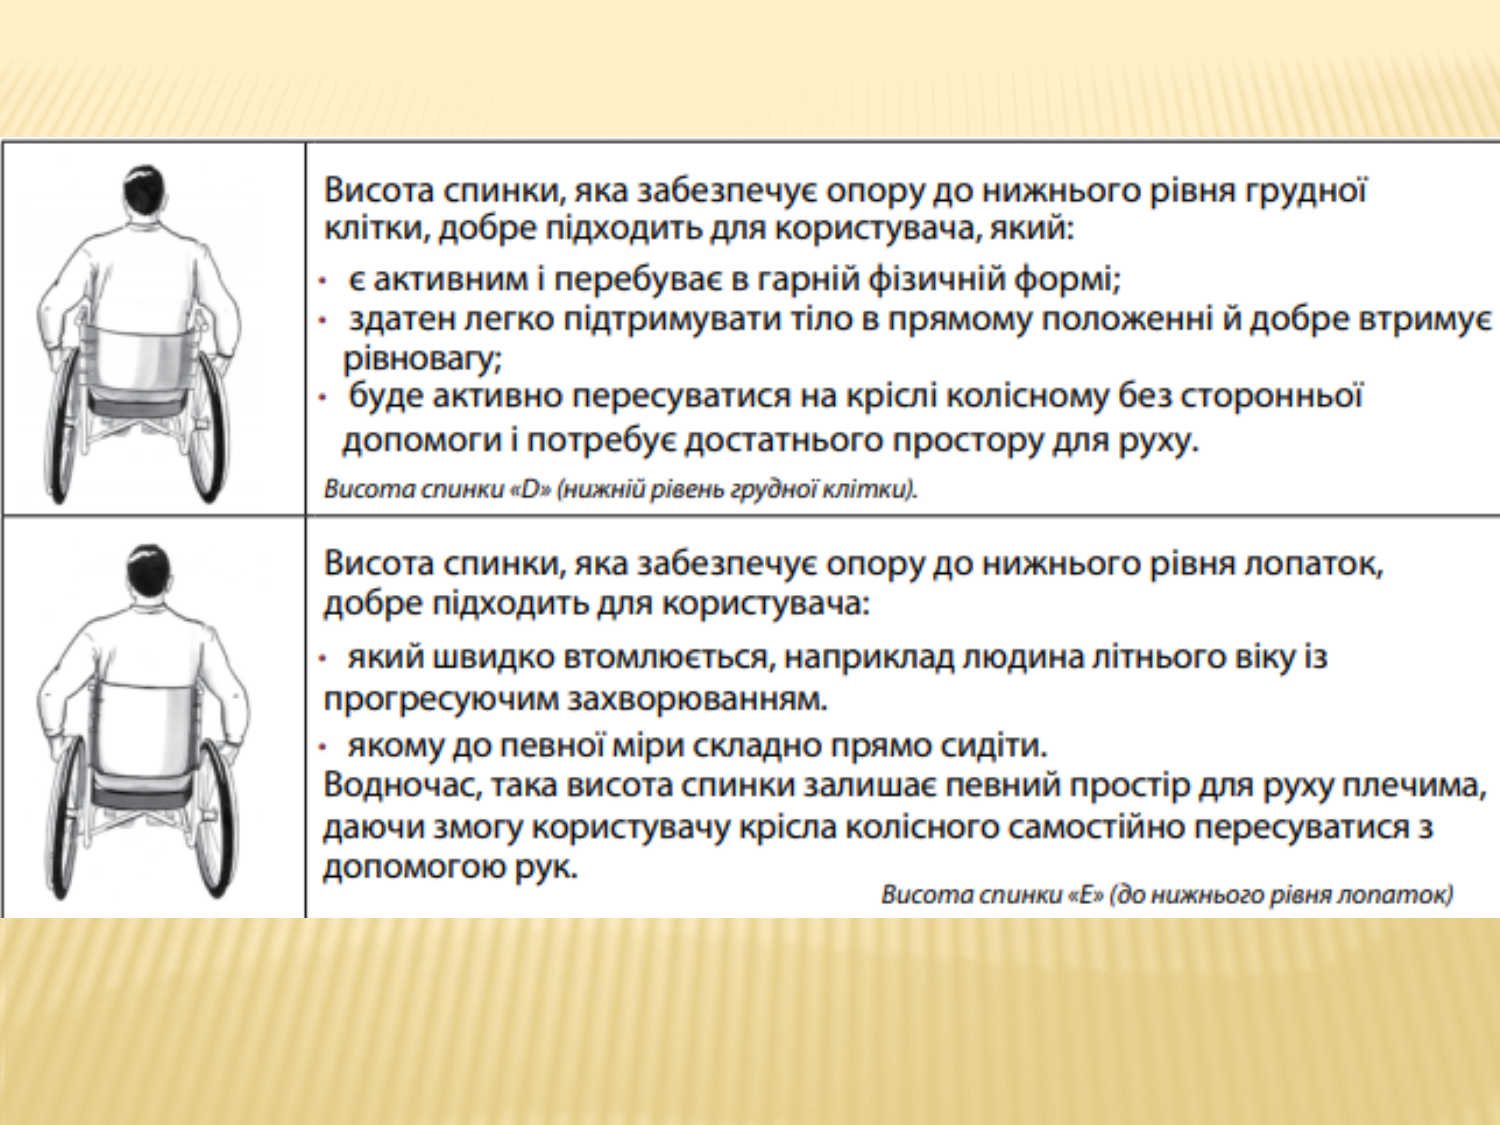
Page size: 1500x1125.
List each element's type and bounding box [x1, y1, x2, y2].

list [0, 136, 1500, 918]
